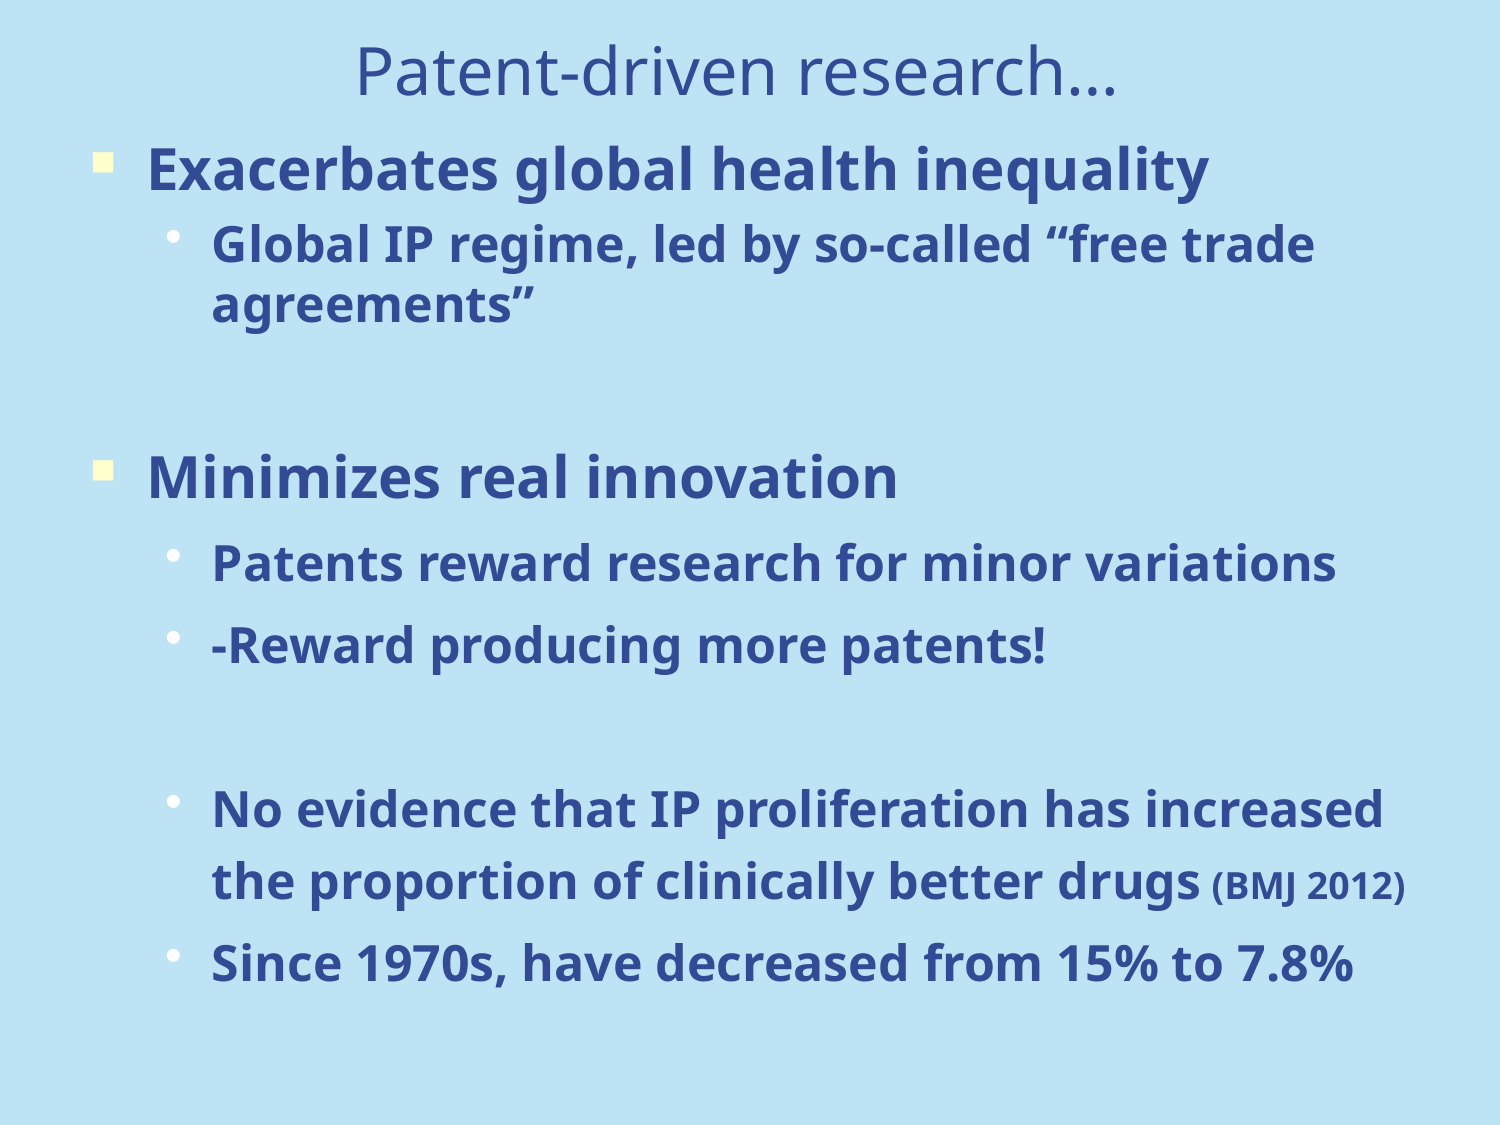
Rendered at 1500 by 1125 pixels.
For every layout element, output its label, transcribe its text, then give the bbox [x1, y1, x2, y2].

title Patent-driven research… [62, 0, 1413, 162]
list Exacerbates global health inequality Global IP regime, led by so-called “free trade agreements” Minimizes real innovation Patents reward research for minor variations -Reward producing more patents! No evidence that IP proliferation has increased the proportion of clinically better drugs (BMJ 2012) Since 1970s, have decreased from 15% to 7.8% [75, 125, 1425, 1088]
